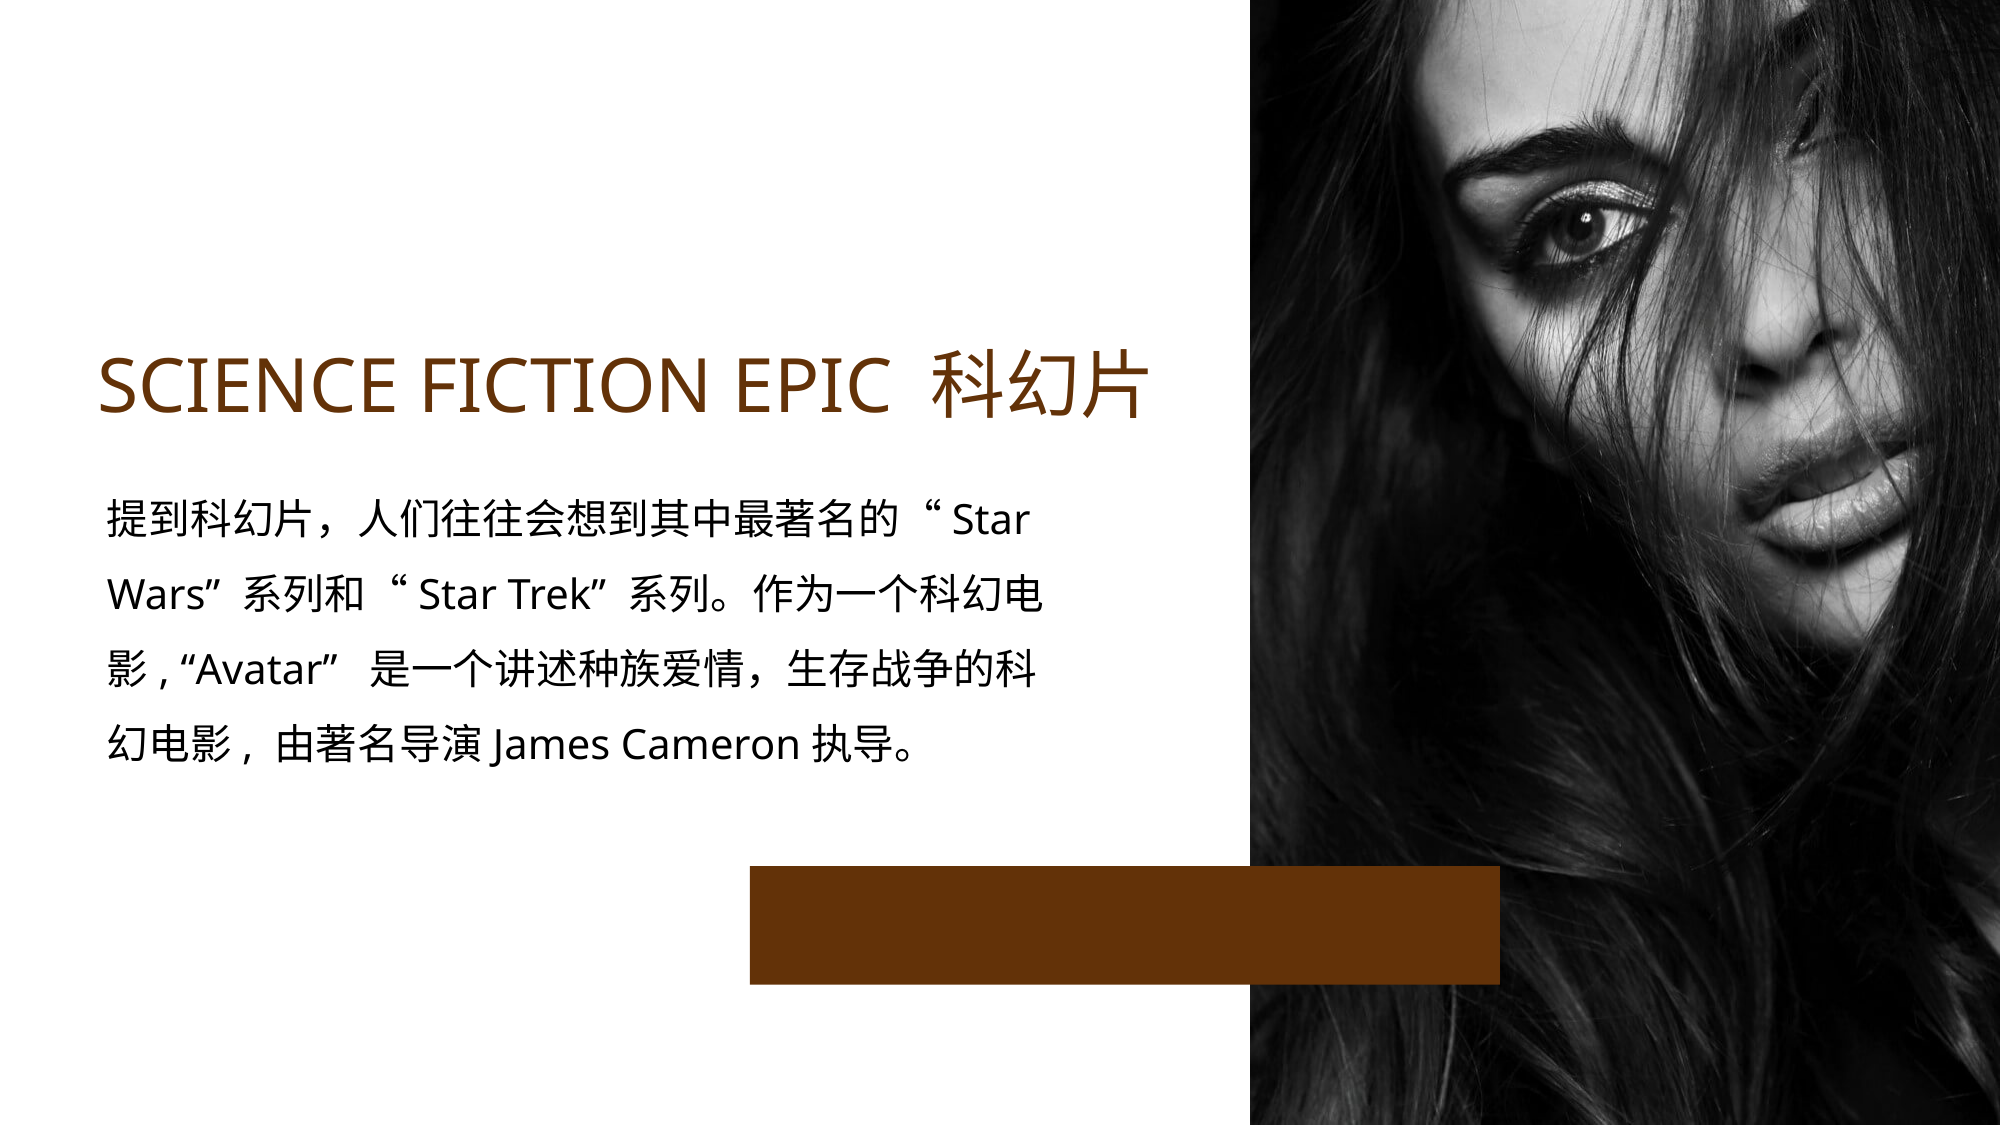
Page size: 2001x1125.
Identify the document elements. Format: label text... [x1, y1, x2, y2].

text_box 提到科幻片，人们往往会想到其中最著名的“Star Wars” 系列和“Star Trek” 系列。作为一个科幻电影, “Avatar” 是一个讲述种族爱情，生存战争的科幻电影, 由著名导演James Cameron执导。 [92, 460, 1067, 776]
text_box SCIENCE FICTION EPIC 科幻片 [63, 323, 1190, 442]
text_box [749, 865, 1249, 986]
picture [1249, 0, 2000, 1125]
